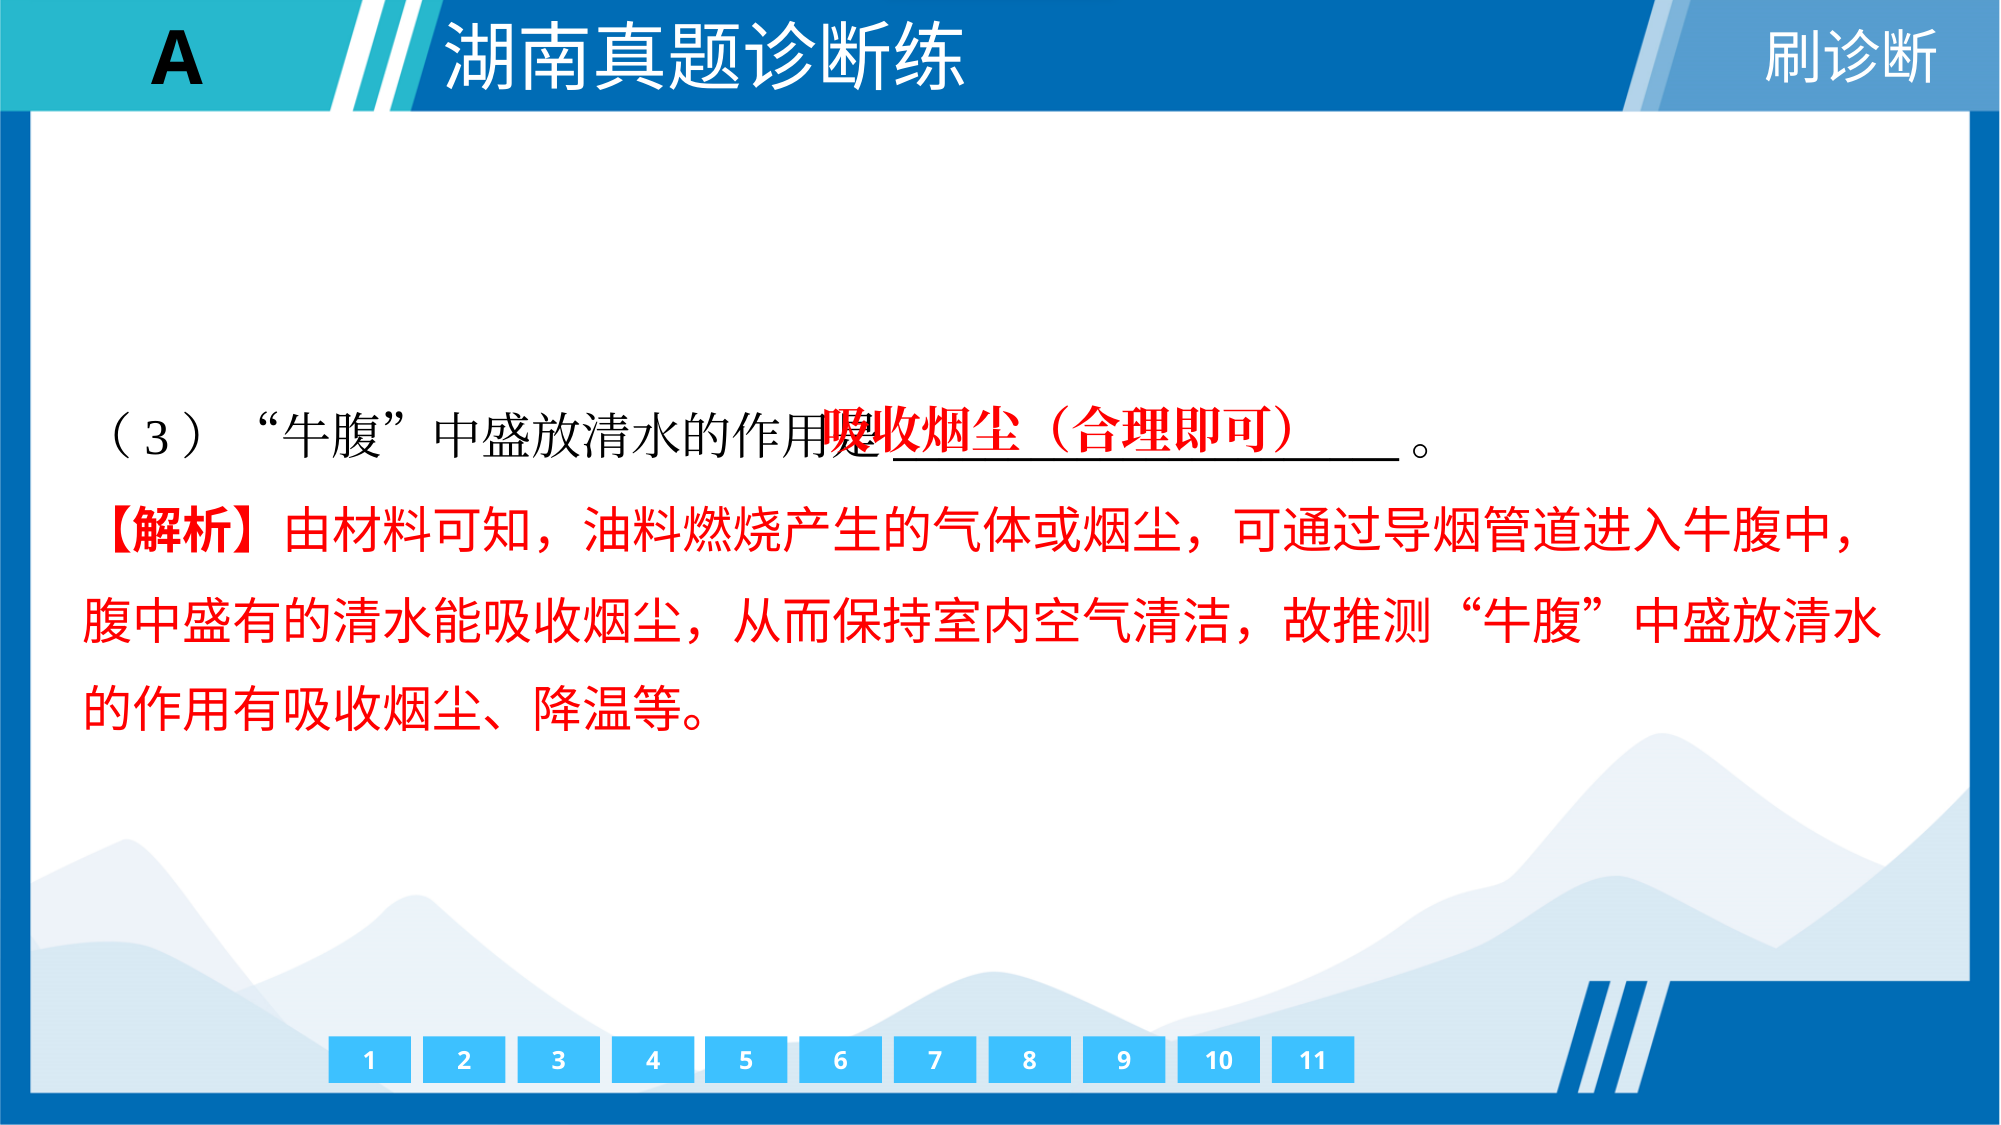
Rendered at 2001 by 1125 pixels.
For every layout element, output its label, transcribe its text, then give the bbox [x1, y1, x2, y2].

text_box 【解析】由材料可知，油料燃烧产生的气体或烟尘，可通过导烟管道进入牛腹中， 腹中盛有的清水能吸收烟尘，从而保持室内空气清洁，故推测“牛腹”中盛放清水 的作用有吸收烟尘、降温等。 [82, 466, 1917, 728]
text_box （3）“牛腹”中盛放清水的作用是______________________。 [82, 375, 1917, 455]
text_box 吸收烟尘（合理即可） [802, 368, 1342, 448]
picture [0, 0, 2000, 1125]
